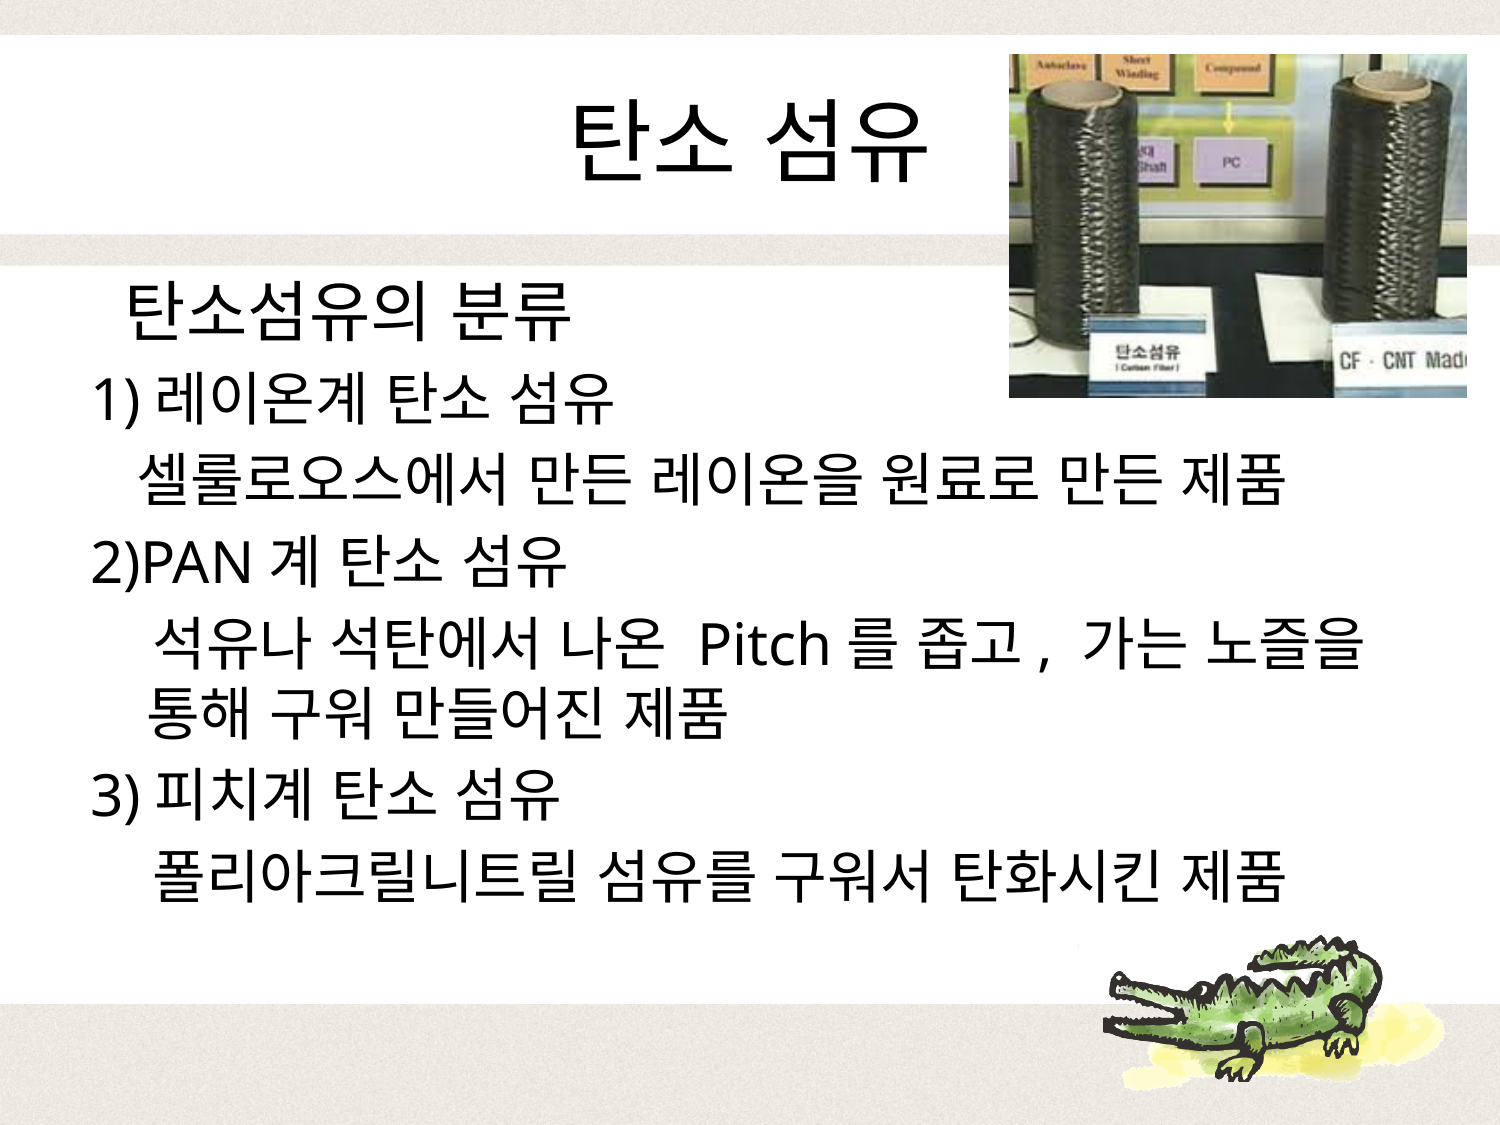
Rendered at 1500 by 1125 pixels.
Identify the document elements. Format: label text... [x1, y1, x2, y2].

picture [0, 0, 1500, 35]
picture [0, 54, 1500, 398]
picture [0, 935, 1500, 1125]
title 탄소 섬유 [75, 45, 1425, 233]
list 탄소섬유의 분류 1)레이온계 탄소 섬유 셀룰로오스에서 만든 레이온을 원료로 만든 제품 2)PAN계 탄소 섬유 석유나 석탄에서 나온 Pitch를 좁고, 가는 노즐을 통해 구워 만들어진 제품 3)피치계 탄소 섬유 폴리아크릴니트릴 섬유를 구워서 탄화시킨 제품 [75, 262, 1425, 1005]
